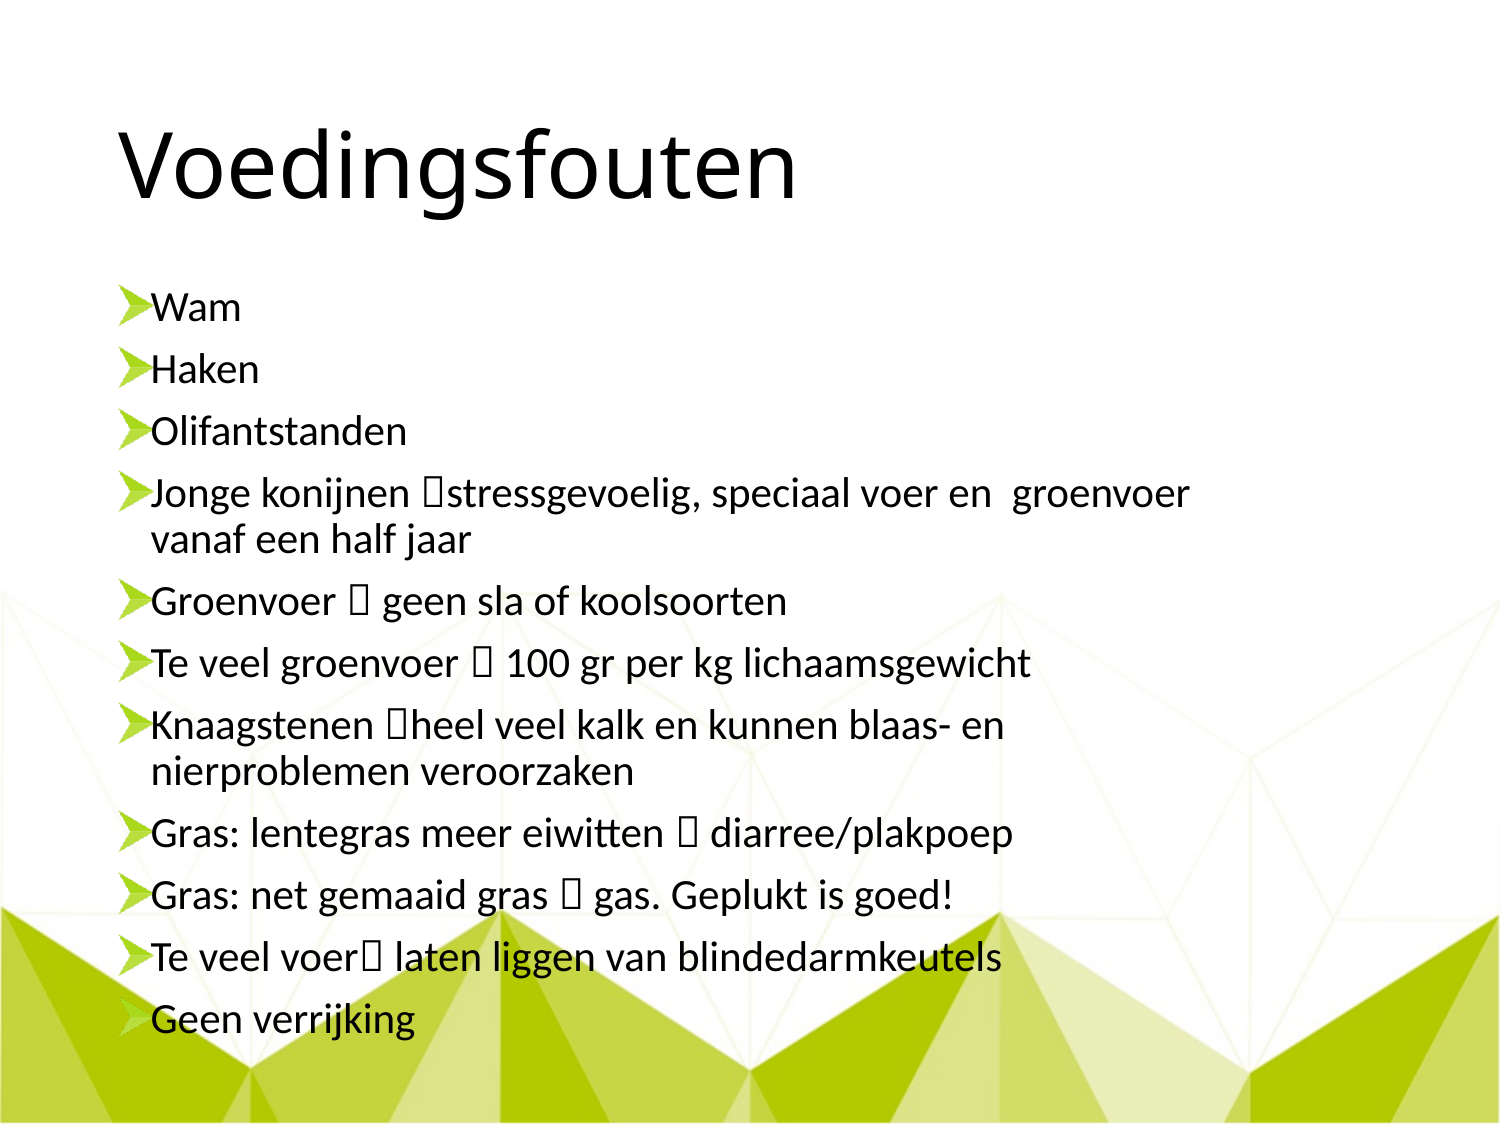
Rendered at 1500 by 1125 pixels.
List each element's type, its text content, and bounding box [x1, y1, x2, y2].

picture [0, 0, 1500, 1125]
title Voedingsfouten [103, 59, 1397, 278]
list Wam Haken Olifantstanden Jonge konijnen stressgevoelig, speciaal voer en groenvoer vanaf een half jaar Groenvoer  geen sla of koolsoorten Te veel groenvoer  100 gr per kg lichaamsgewicht Knaagstenen heel veel kalk en kunnen blaas- en nierproblemen veroorzaken Gras: lentegras meer eiwitten  diarree/plakpoep Gras: net gemaaid gras  gas. Geplukt is goed! Te veel voer laten liggen van blindedarmkeutels Geen verrijking [103, 277, 1283, 1052]
